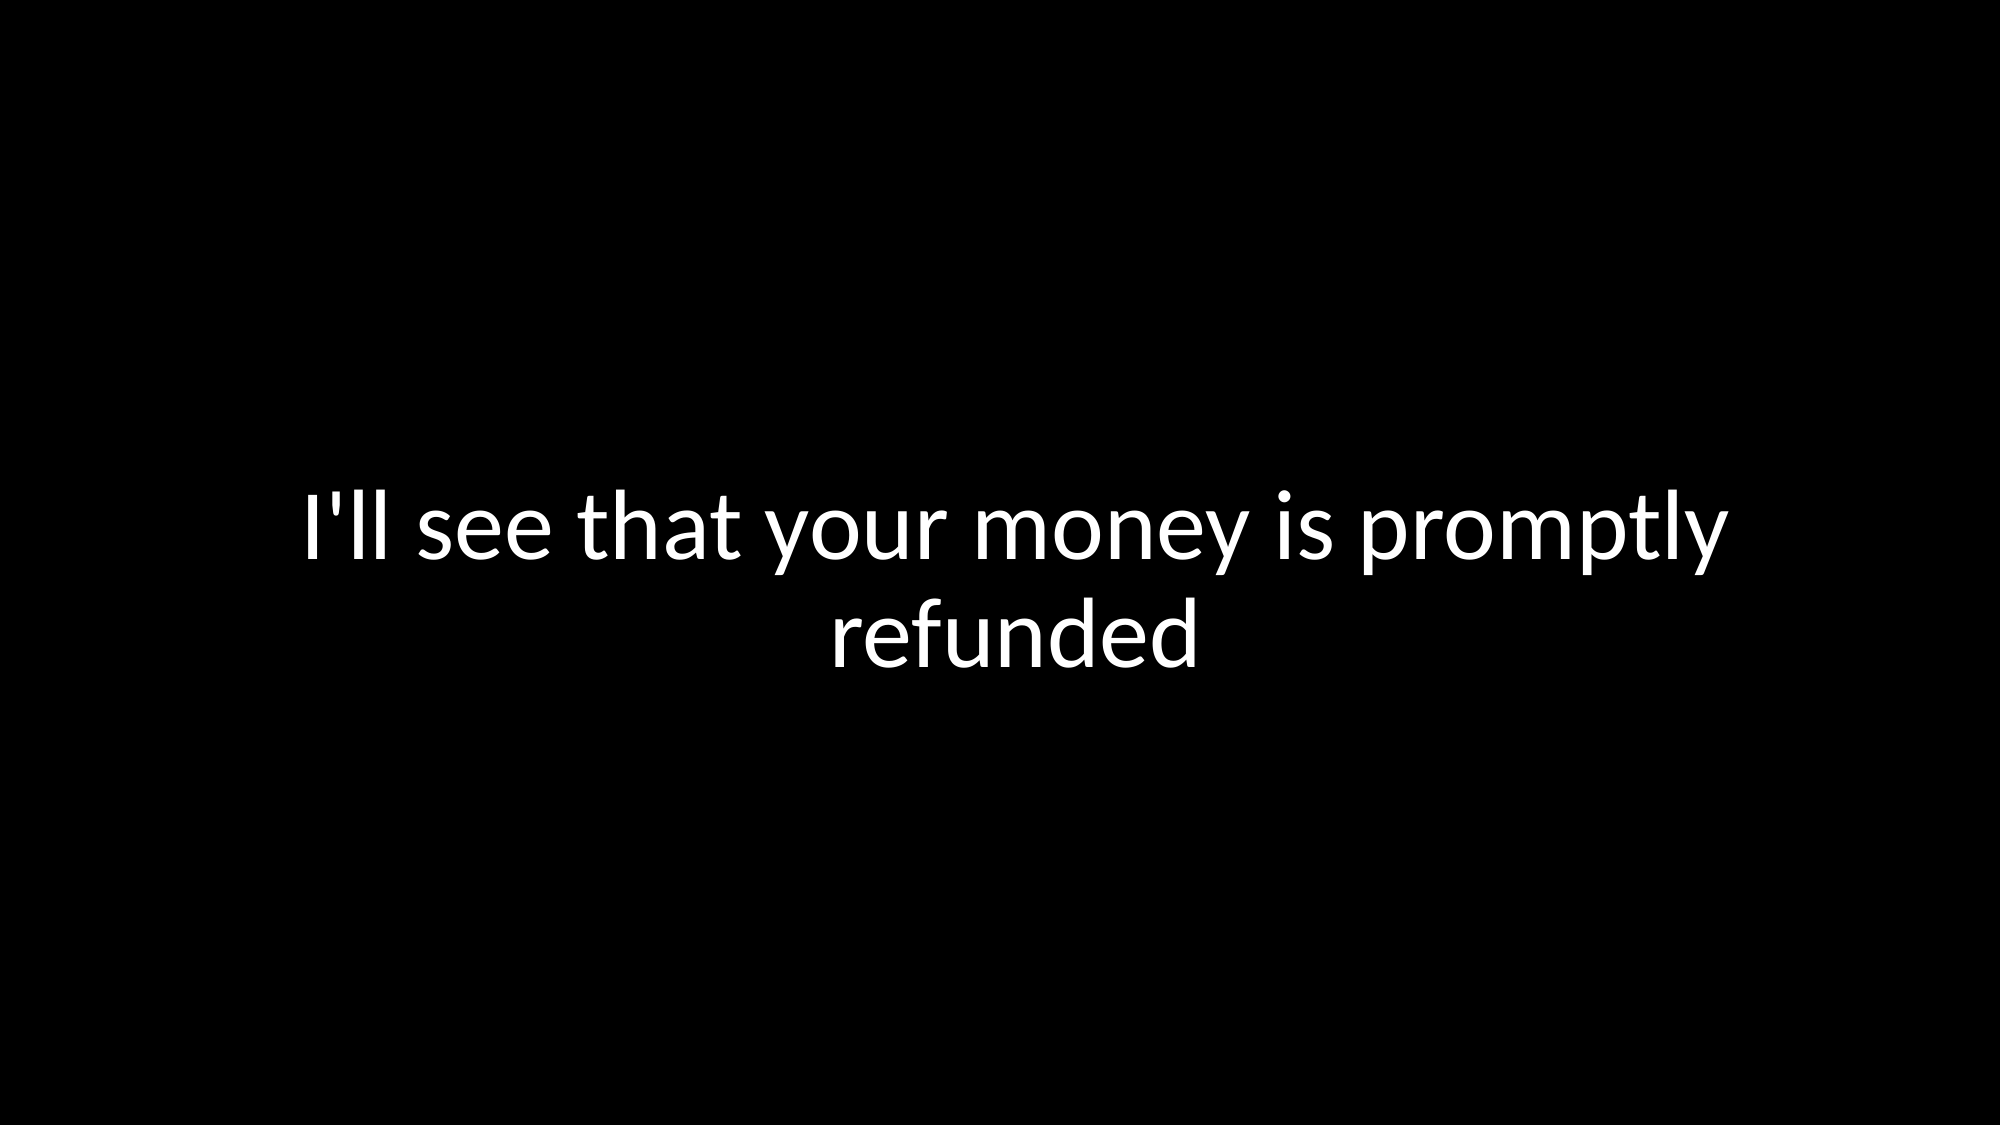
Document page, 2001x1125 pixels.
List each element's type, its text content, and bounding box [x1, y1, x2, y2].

list I'll see that your money is promptly refunded [153, 465, 1878, 944]
